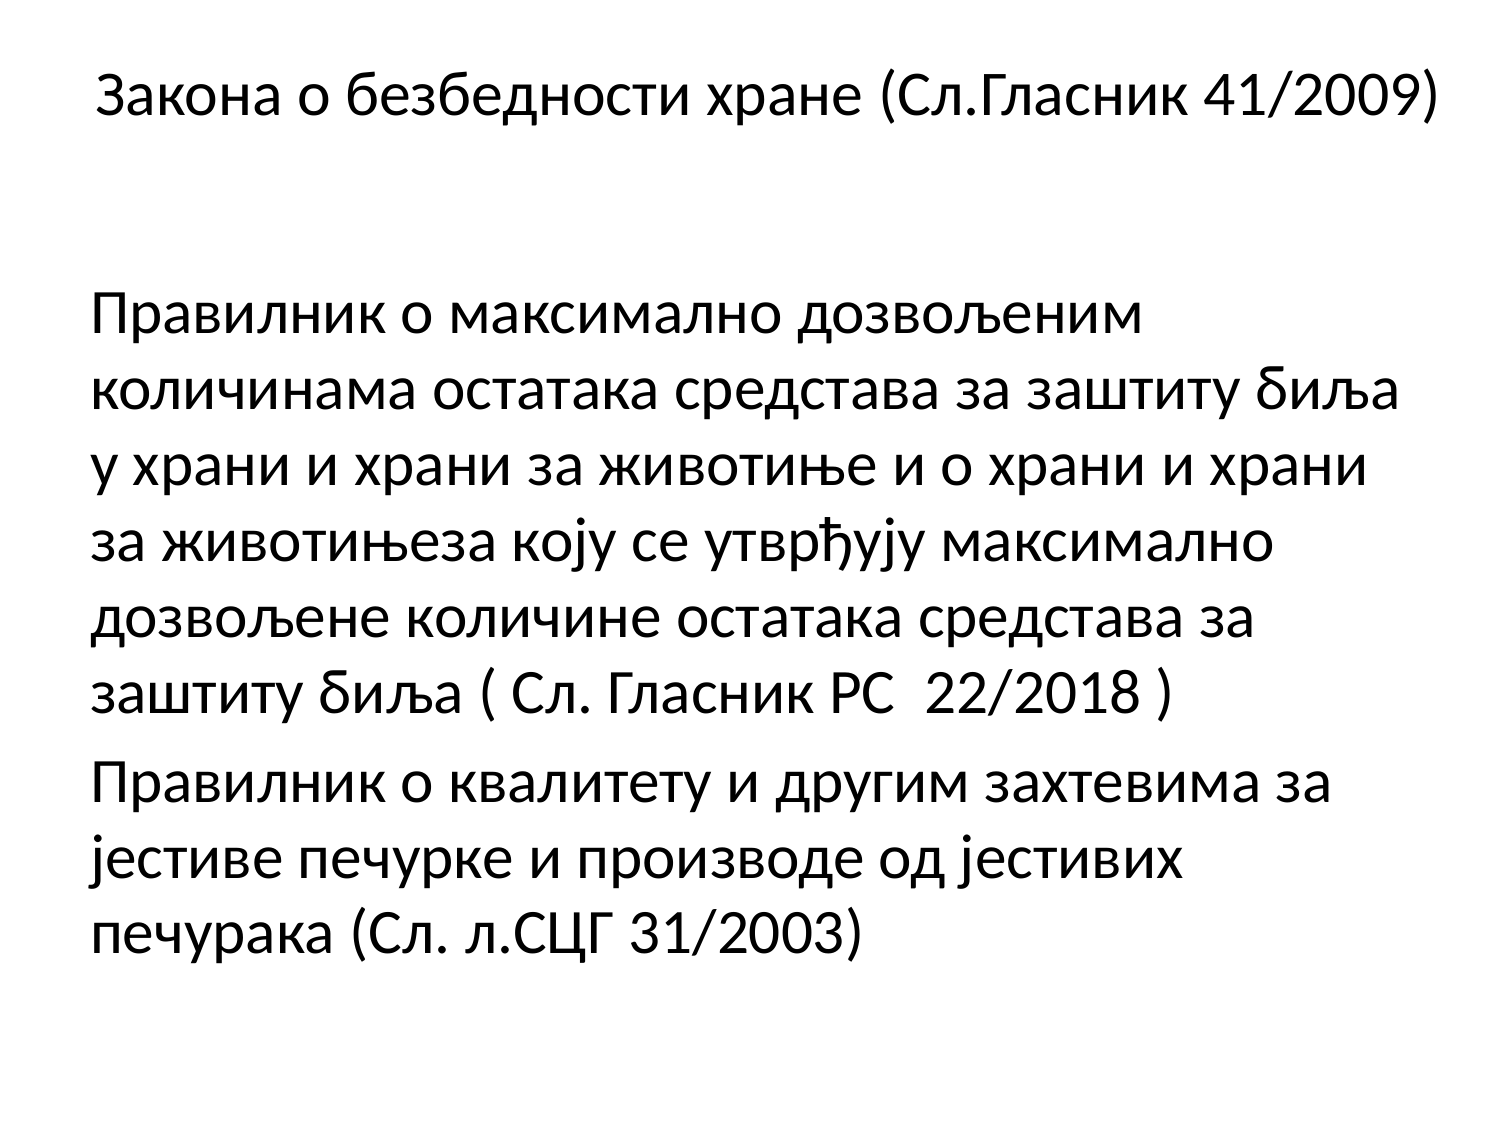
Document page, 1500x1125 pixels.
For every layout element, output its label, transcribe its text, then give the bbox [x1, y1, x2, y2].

list Правилник о максимално дозвољеним количинама остатака средстава за заштиту биља у храни и храни за животиње и о храни и храни за животињеза коју се утврђују максимално дозвољене количине остатака средстава за заштиту биља ( Сл. Гласник РС 22/2018 ) Правилник о квалитету и другим захтевима за јестиве печурке и производе од јестивих печурака (Сл. л.СЦГ 31/2003) [75, 262, 1425, 1005]
title Закона о безбедности хране (Сл.Гласник 41/2009) [32, 42, 1500, 231]
